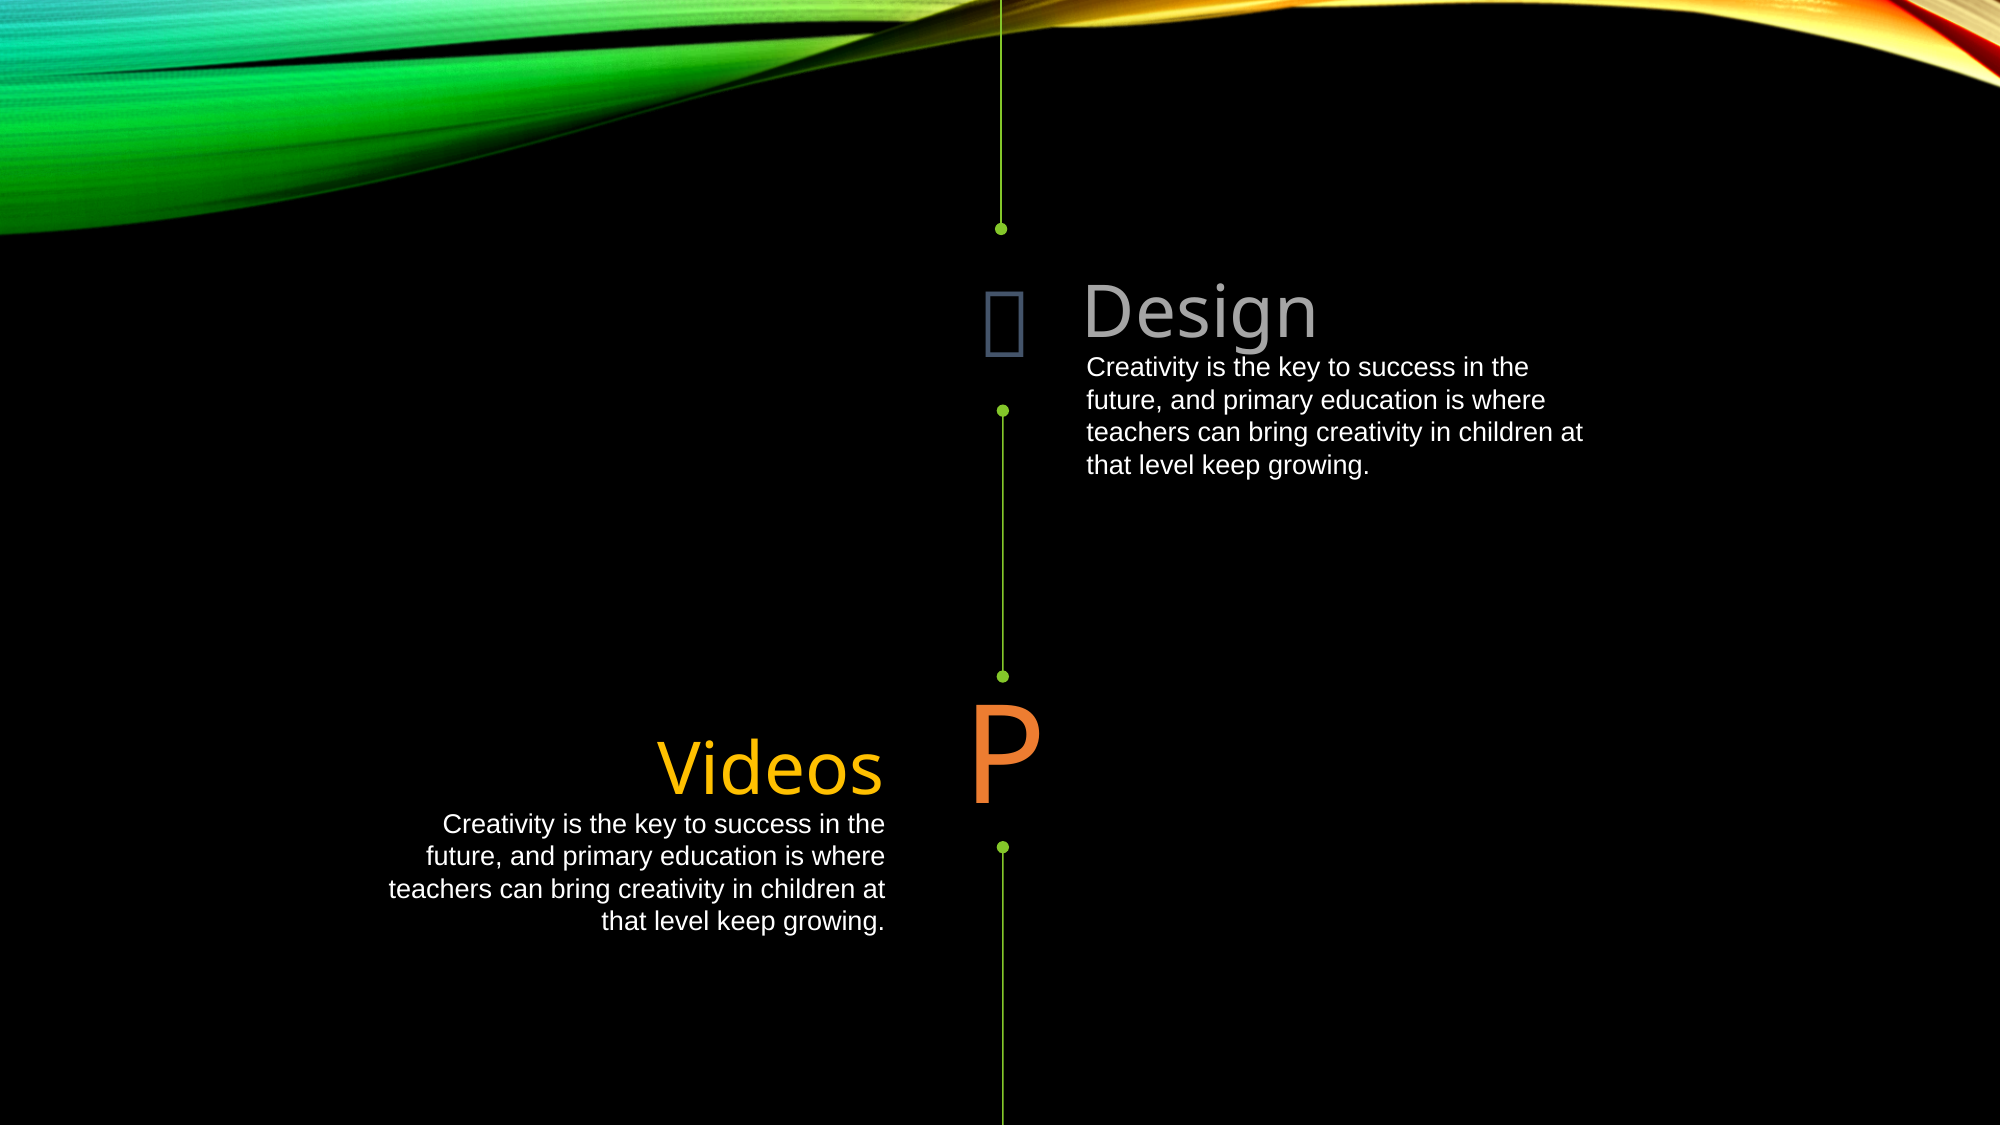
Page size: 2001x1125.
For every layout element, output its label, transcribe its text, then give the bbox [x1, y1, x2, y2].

text_box P [948, 658, 1062, 838]
text_box  [962, 258, 1048, 384]
text_box Creativity is the key to success in the future, and primary education is where teachers can bring creativity in children at that level keep growing. [1071, 357, 1608, 503]
text_box Videos [269, 716, 900, 814]
text_box Design [1066, 259, 1759, 357]
text_box Creativity is the key to success in the future, and primary education is where teachers can bring creativity in children at that level keep growing. [364, 814, 900, 953]
picture [0, 0, 2000, 237]
